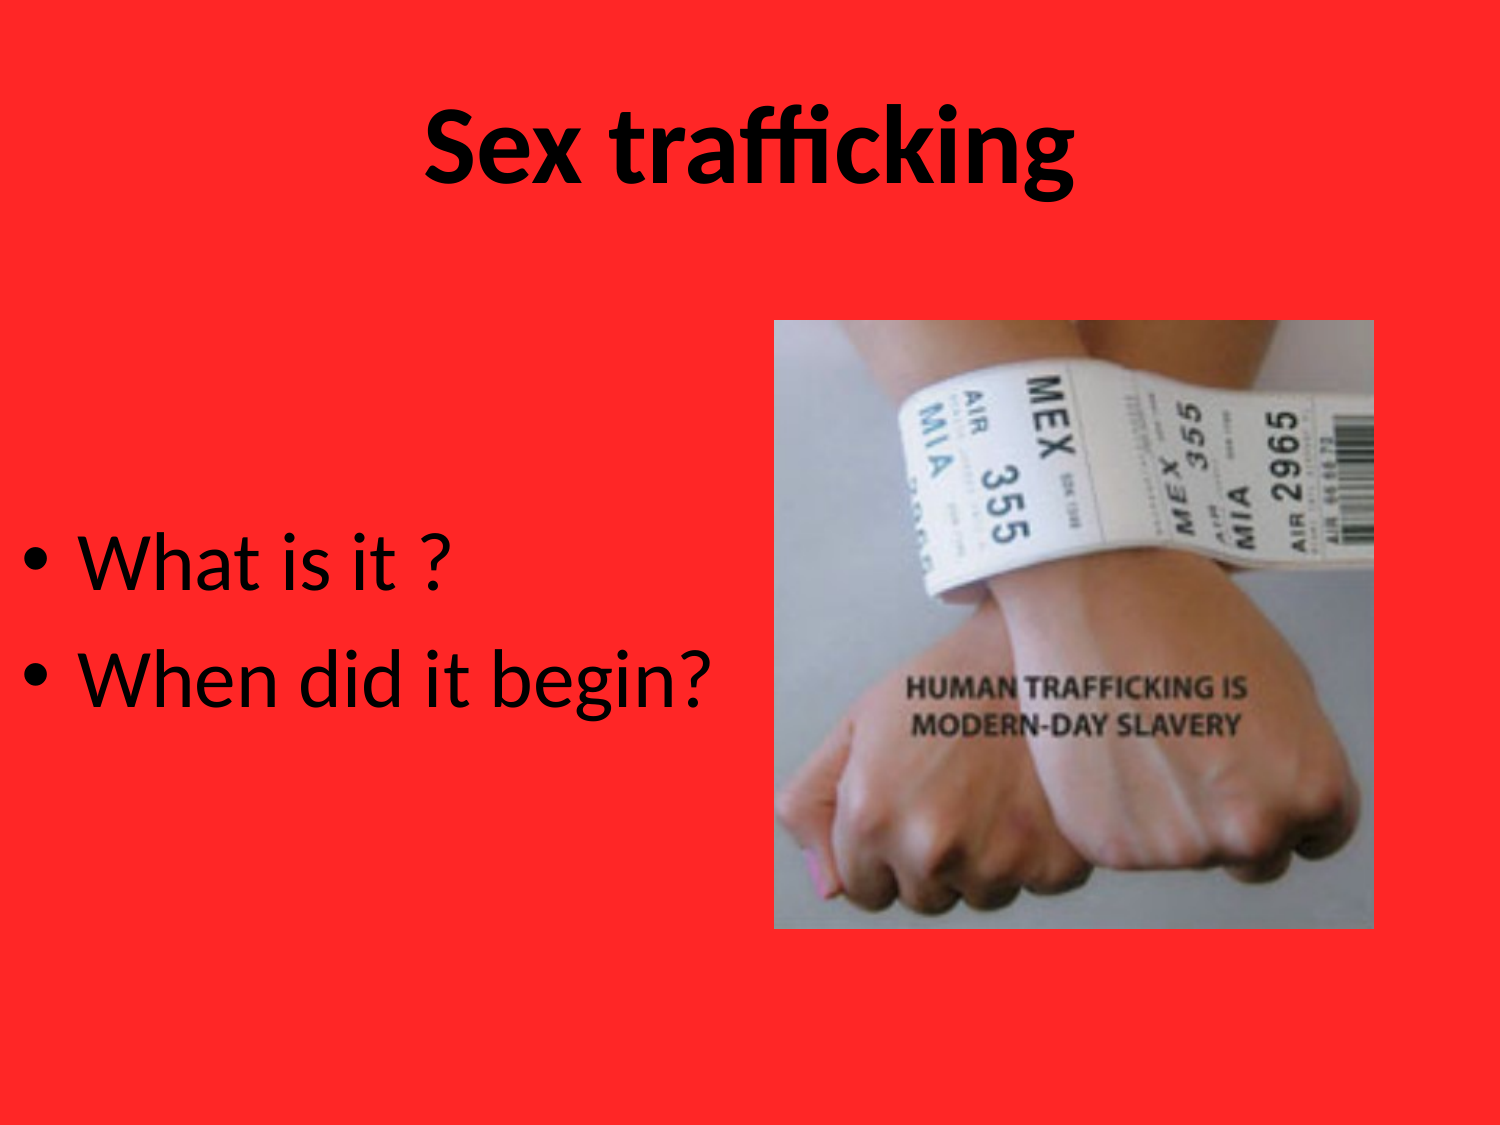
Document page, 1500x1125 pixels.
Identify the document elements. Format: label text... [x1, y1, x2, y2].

picture [774, 320, 1374, 929]
title Sex trafficking [75, 45, 1425, 233]
list What is it ? When did it begin? [6, 500, 769, 775]
